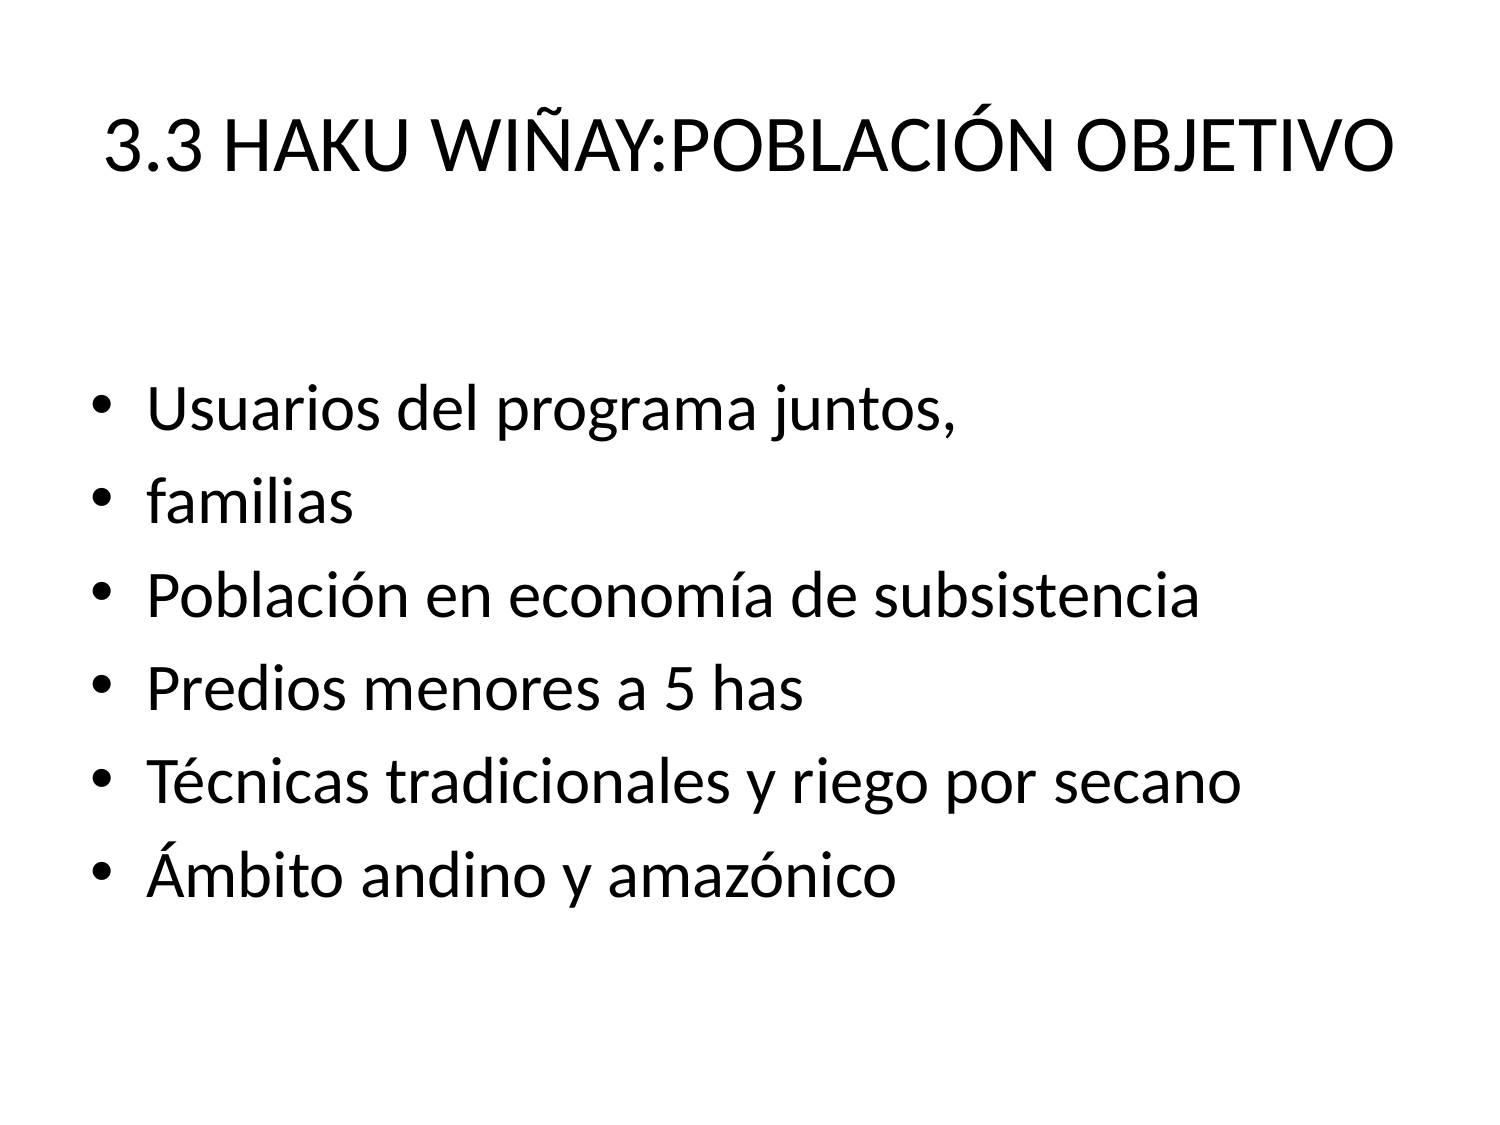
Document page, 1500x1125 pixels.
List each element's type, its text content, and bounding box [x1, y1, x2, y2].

title 3.3 HAKU WIÑAY:POBLACIÓN OBJETIVO [75, 45, 1425, 233]
list Usuarios del programa juntos, familias Población en economía de subsistencia Predios menores a 5 has Técnicas tradicionales y riego por secano Ámbito andino y amazónico [75, 262, 1425, 1005]
